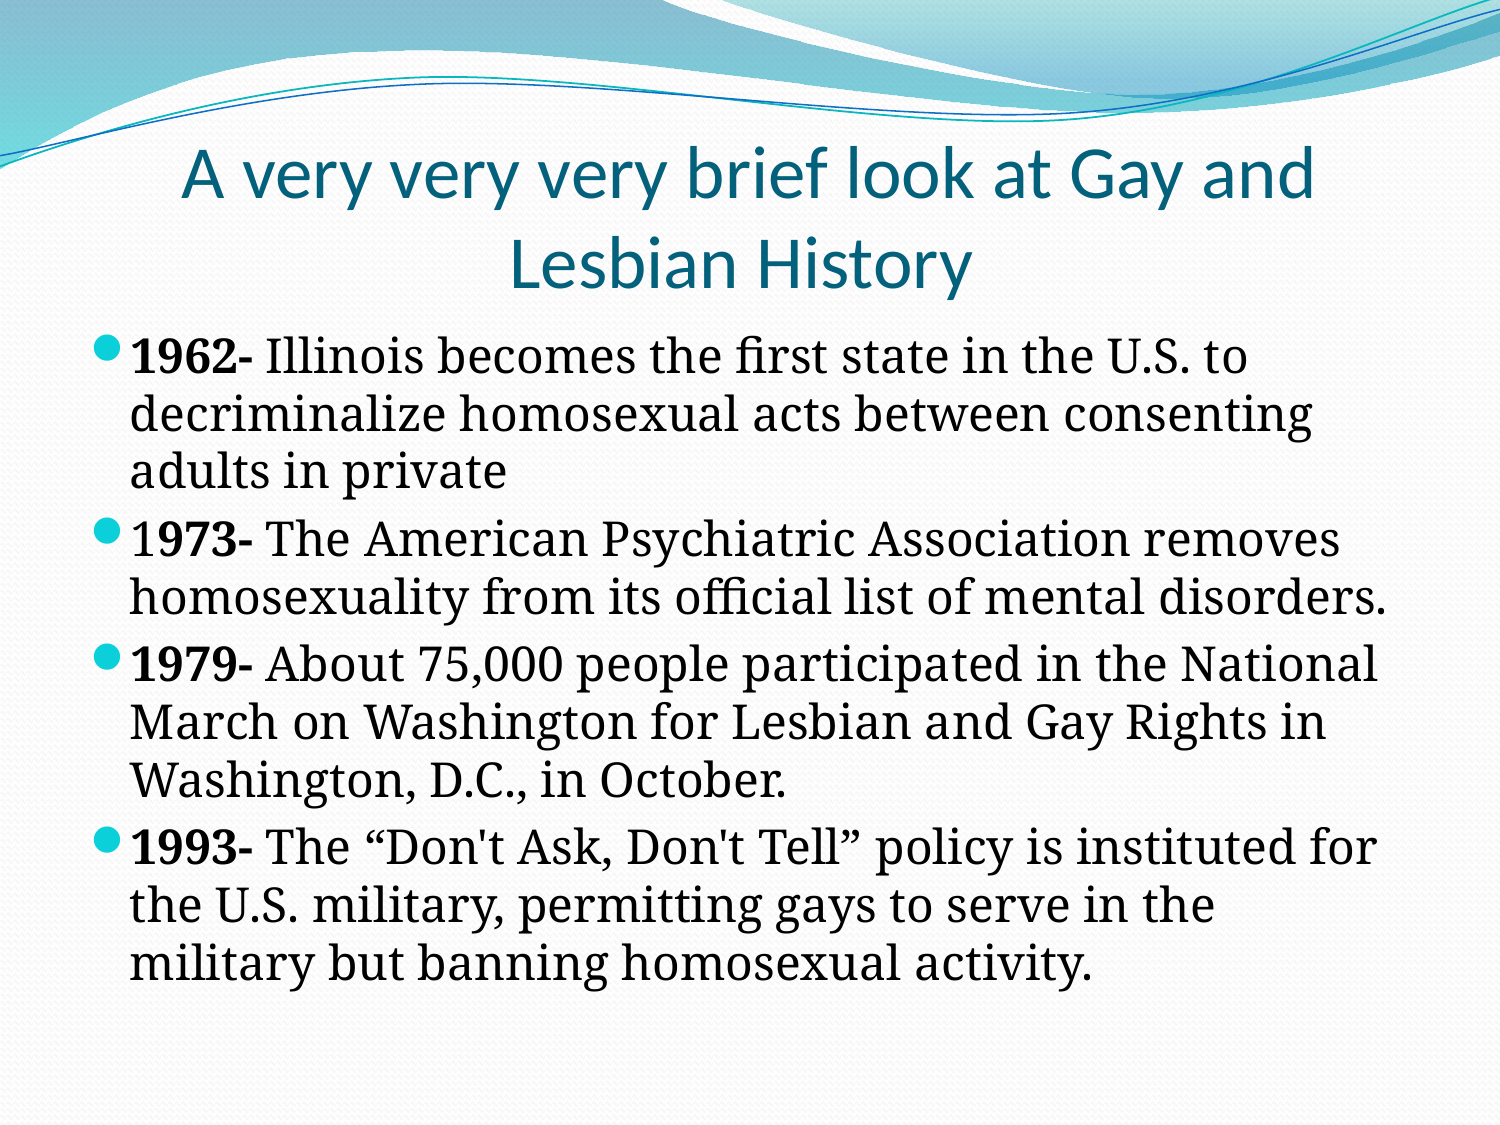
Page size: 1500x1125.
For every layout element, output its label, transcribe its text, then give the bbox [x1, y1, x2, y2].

list 1962- Illinois becomes the first state in the U.S. to decriminalize homosexual acts between consenting adults in private 1973- The American Psychiatric Association removes homosexuality from its official list of mental disorders. 1979- About 75,000 people participated in the National March on Washington for Lesbian and Gay Rights in Washington, D.C., in October. 1993- The “Don't Ask, Don't Tell” policy is instituted for the U.S. military, permitting gays to serve in the military but banning homosexual activity. [74, 317, 1426, 1038]
title A very very very brief look at Gay and Lesbian History [74, 115, 1426, 304]
